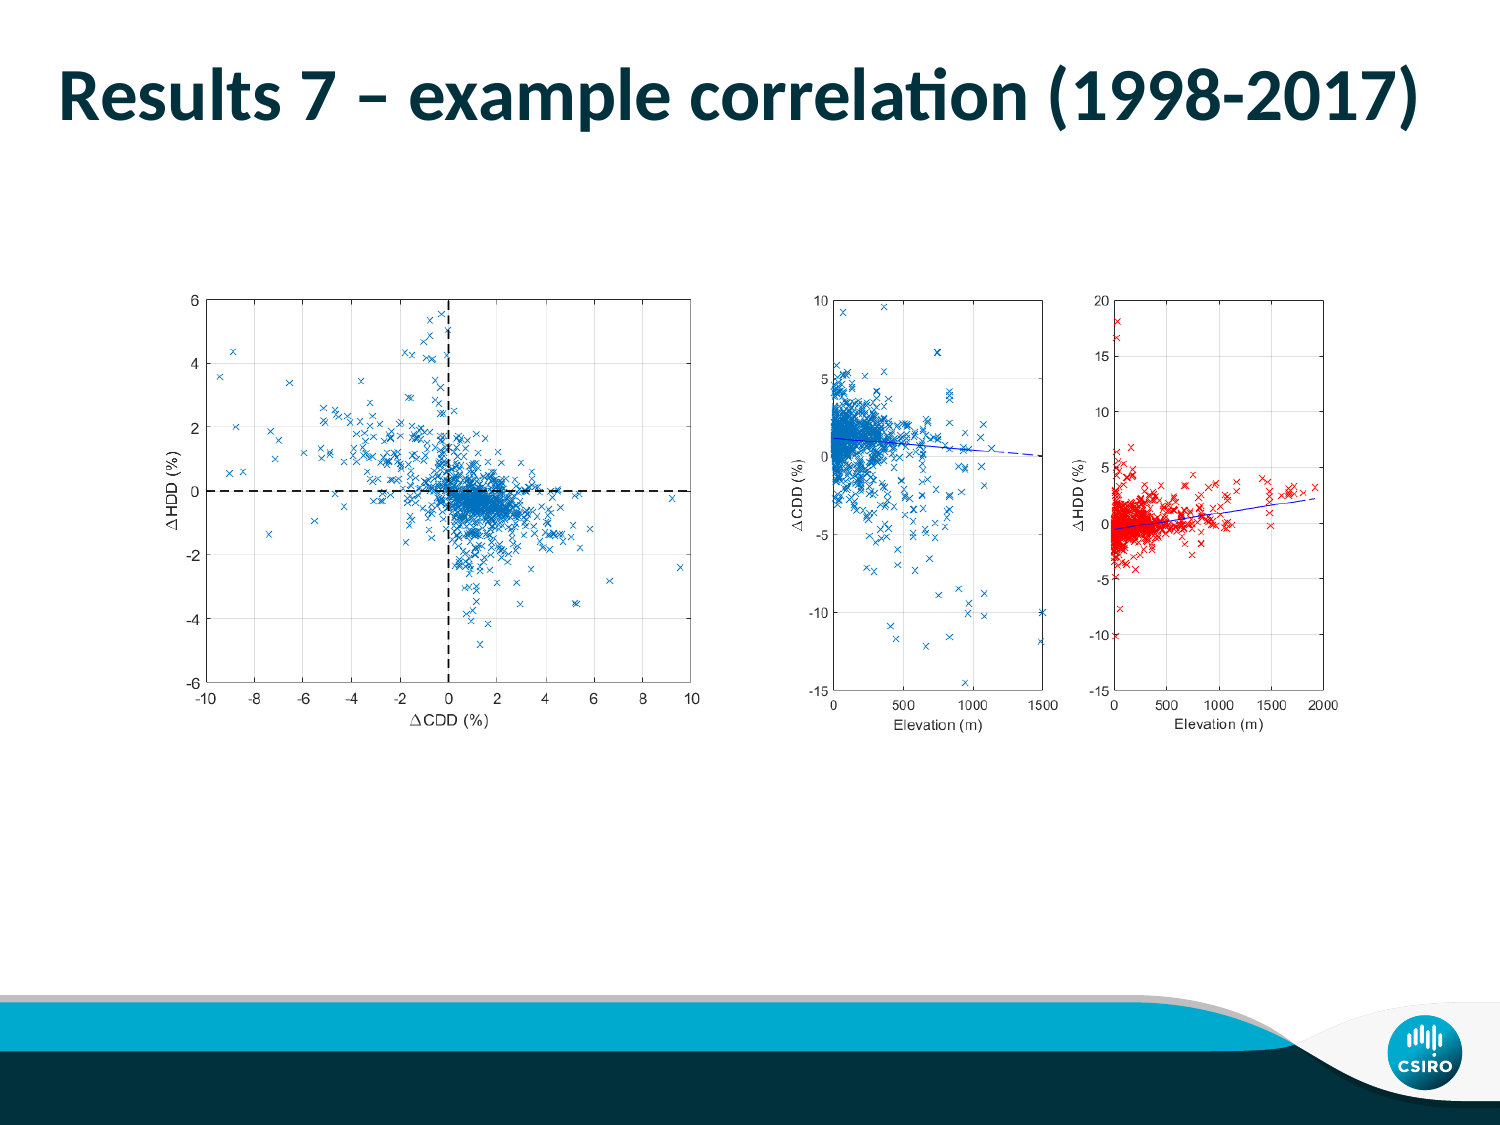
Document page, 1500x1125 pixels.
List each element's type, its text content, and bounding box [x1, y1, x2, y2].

picture [124, 264, 1389, 744]
title Results 7 – example correlation (1998-2017) [58, 45, 1447, 185]
